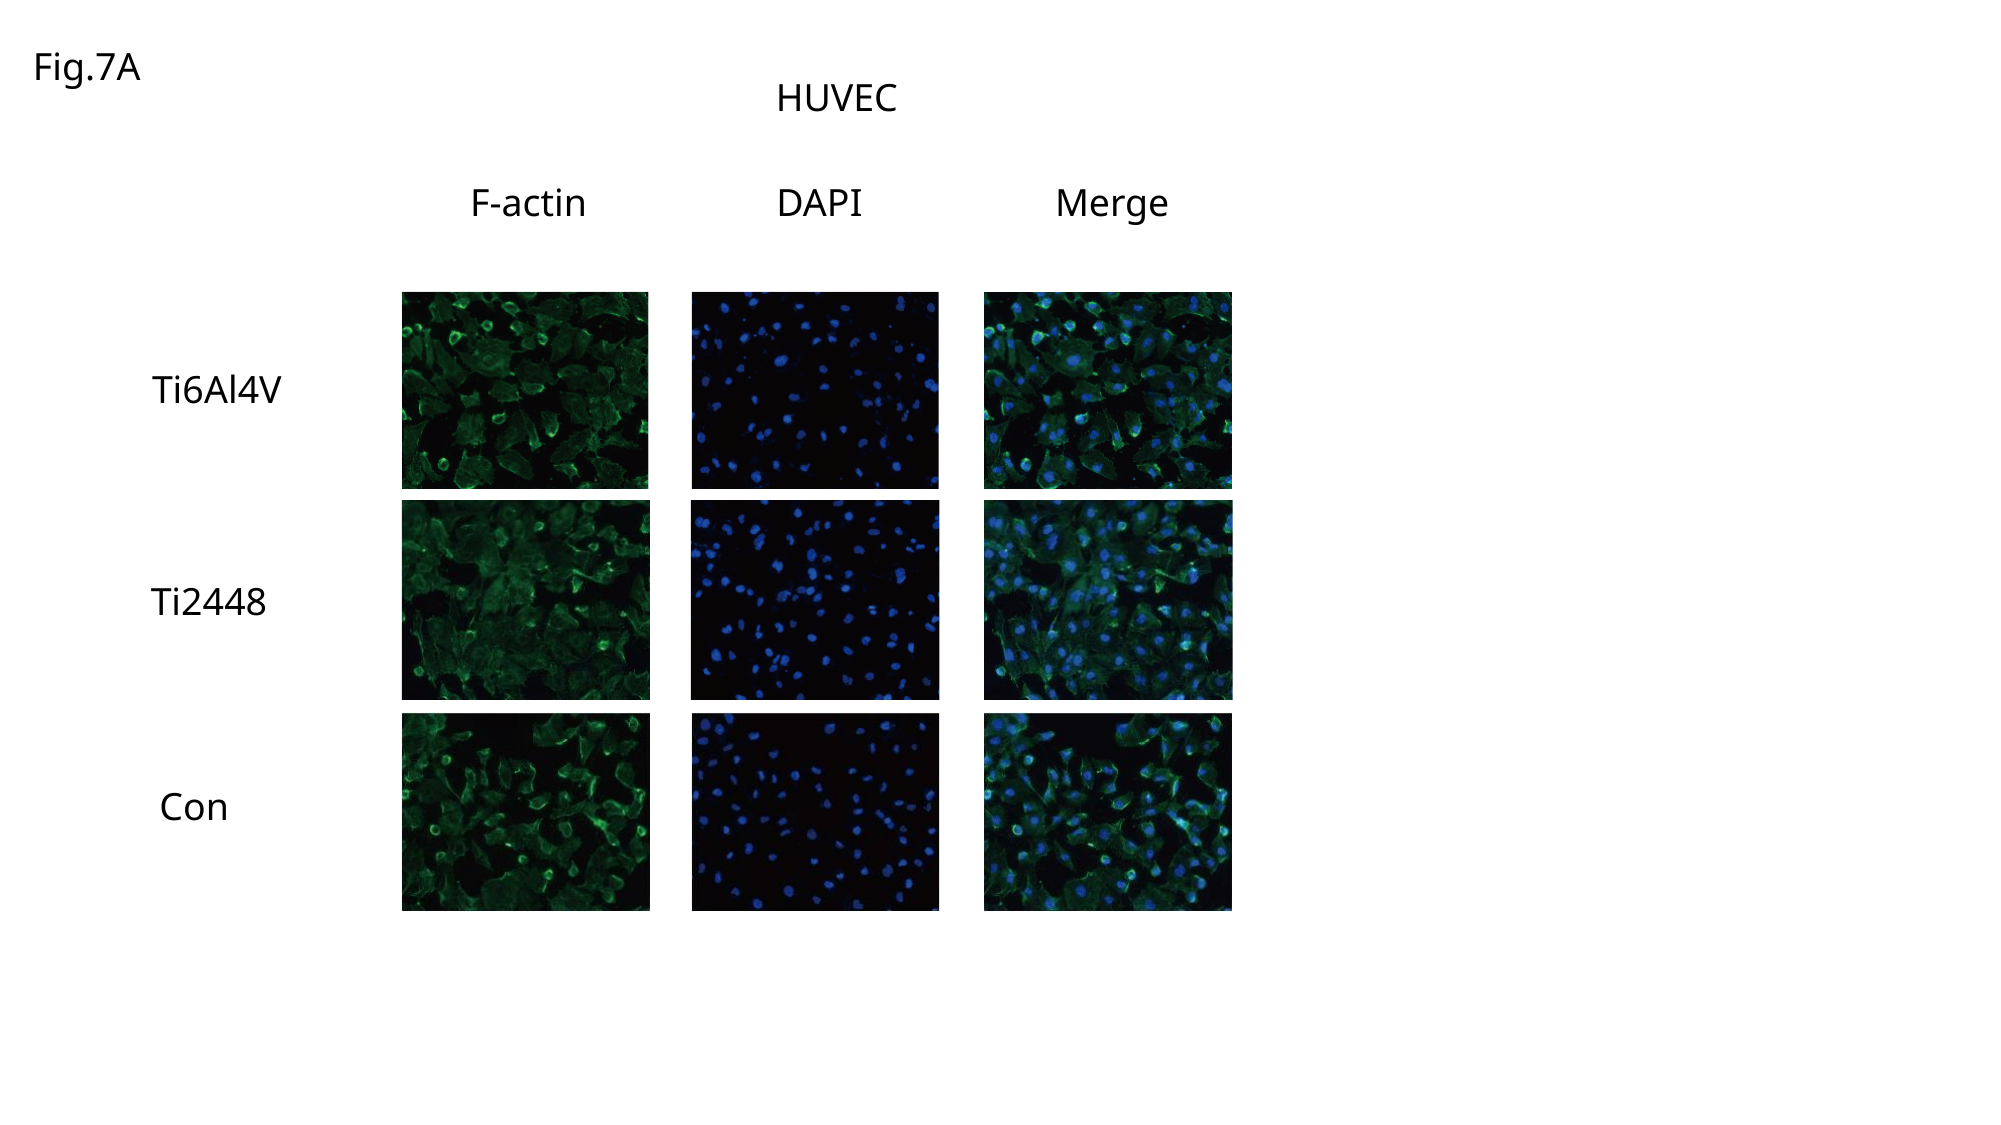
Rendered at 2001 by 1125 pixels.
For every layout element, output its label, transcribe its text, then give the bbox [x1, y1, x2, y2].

text_box F-actin [455, 171, 602, 232]
picture [690, 712, 940, 912]
picture [690, 290, 939, 490]
text_box Ti6Al4V [137, 358, 297, 419]
text_box Ti2448 [136, 570, 283, 631]
picture [401, 290, 650, 490]
text_box Merge [1040, 171, 1185, 232]
picture [690, 500, 940, 700]
picture [401, 712, 651, 912]
picture [983, 290, 1233, 490]
picture [983, 500, 1233, 700]
picture [983, 712, 1233, 912]
text_box Fig.7A [18, 35, 156, 96]
text_box DAPI [761, 171, 878, 232]
text_box HUVEC [761, 66, 913, 126]
picture [401, 500, 650, 700]
text_box Con [144, 775, 244, 836]
